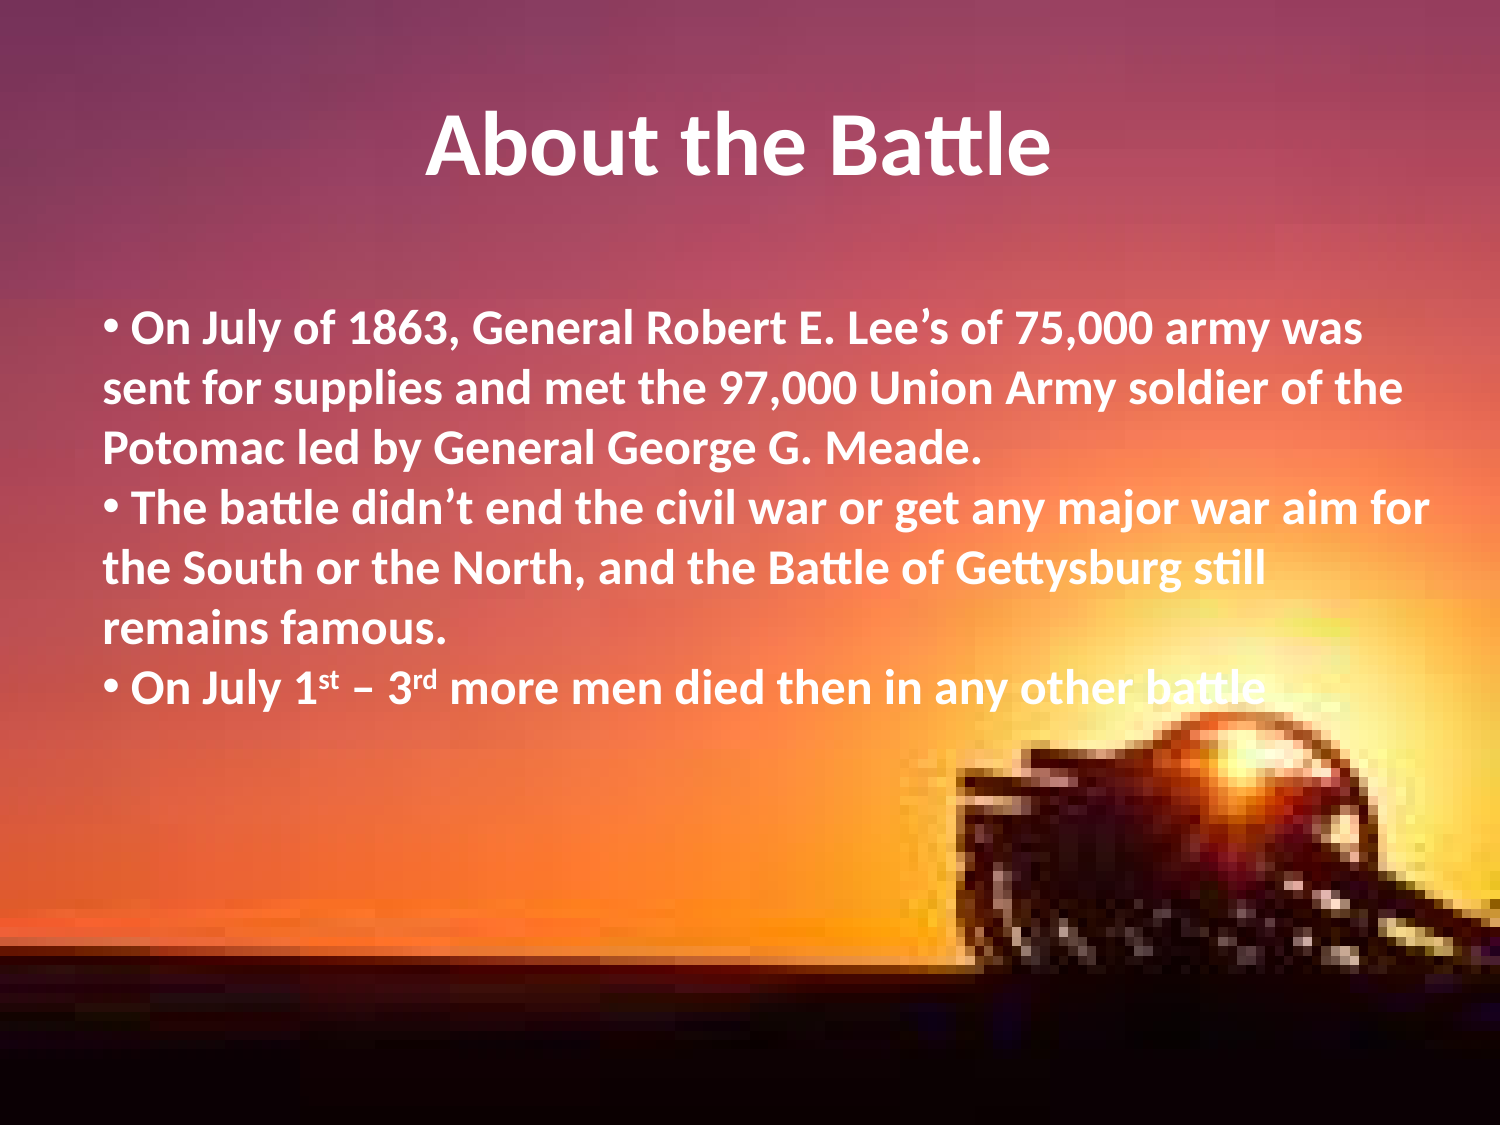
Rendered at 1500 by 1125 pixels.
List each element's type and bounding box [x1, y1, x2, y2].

list [0, 0, 1500, 1125]
